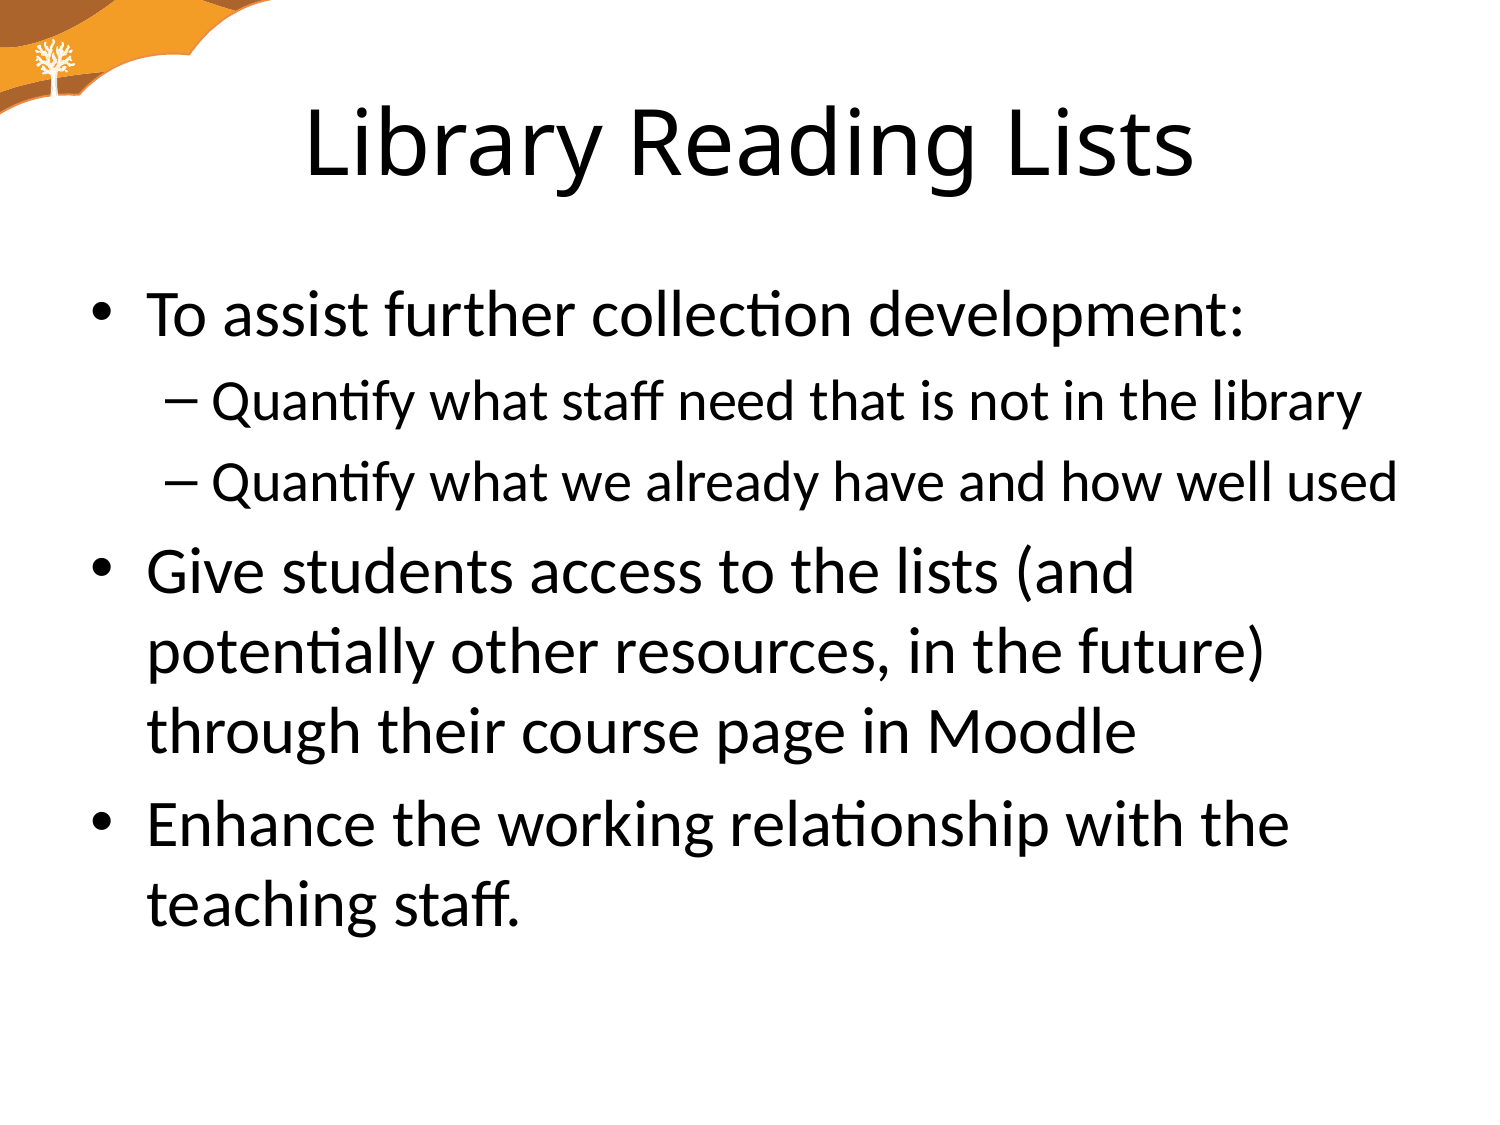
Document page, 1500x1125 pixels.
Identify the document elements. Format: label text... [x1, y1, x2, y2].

title Library Reading Lists [75, 45, 1425, 233]
list To assist further collection development: Quantify what staff need that is not in the library Quantify what we already have and how well used Give students access to the lists (and potentially other resources, in the future) through their course page in Moodle Enhance the working relationship with the teaching staff. [75, 262, 1425, 1005]
